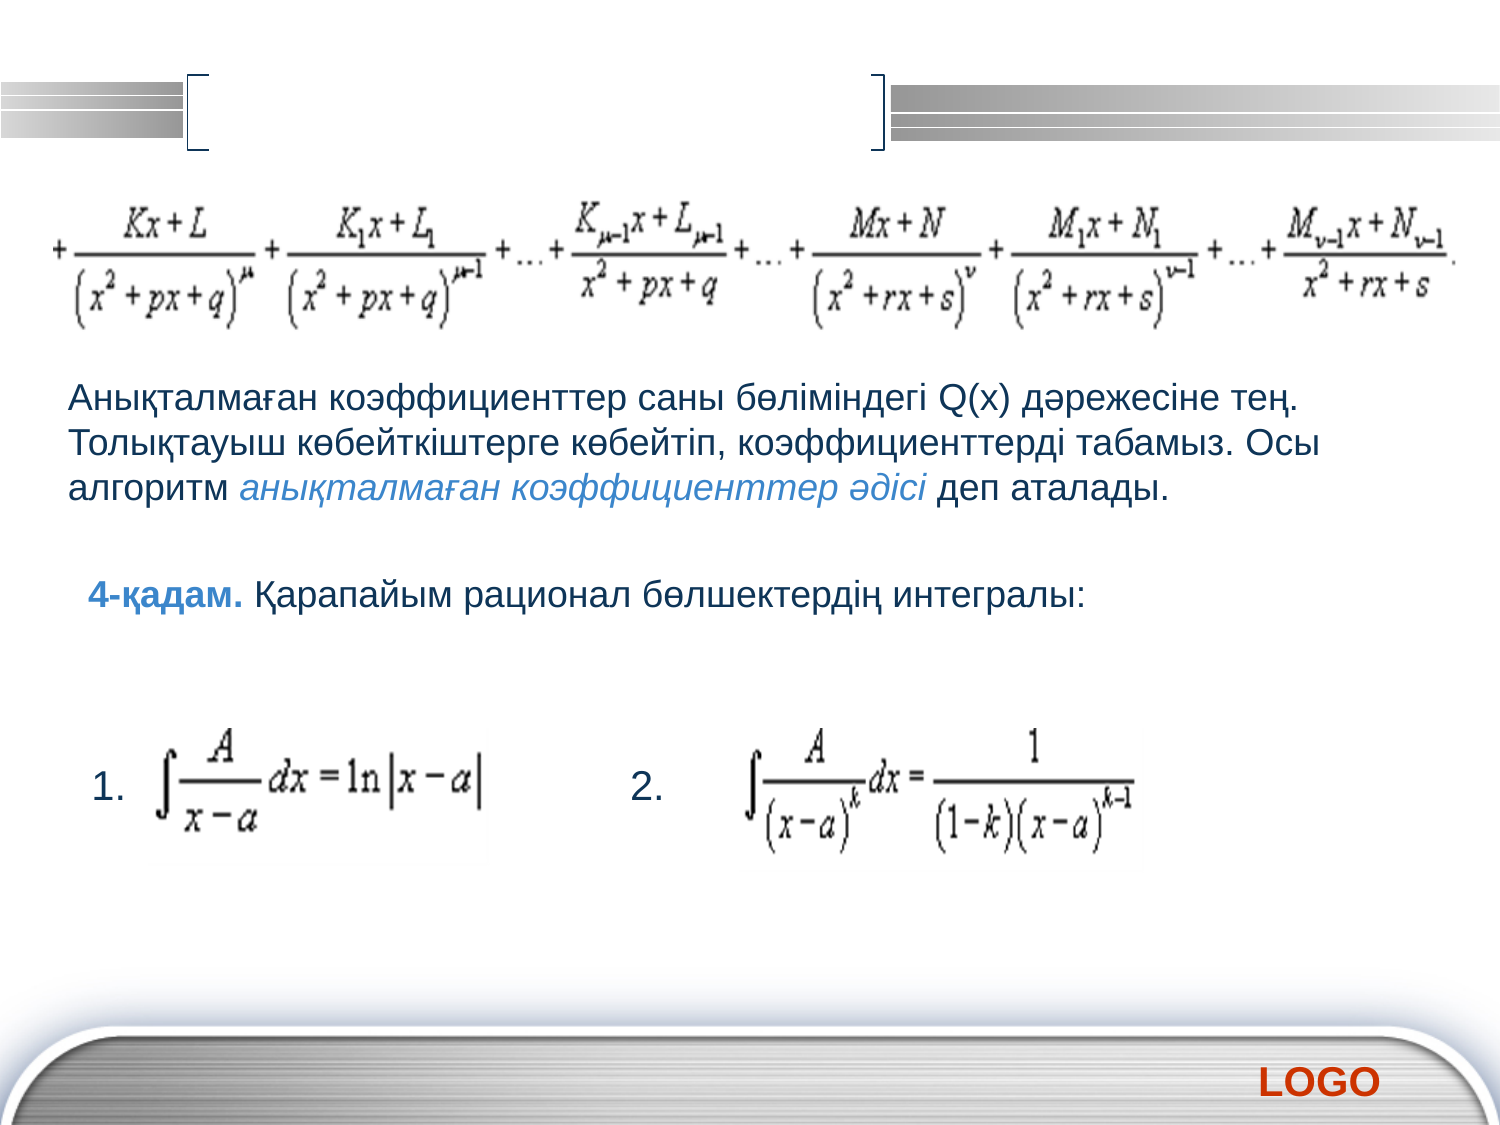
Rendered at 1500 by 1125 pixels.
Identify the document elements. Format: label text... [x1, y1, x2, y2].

text_box Анықталмаған коэффициенттер саны бөліміндегі Q(x) дәрежесіне тең. Толықтауыш көбейткіштерге көбейтіп, коэффициенттерді табамыз. Осы алгоритм анықталмаған коэффициенттер әдісі деп аталады. [53, 365, 1486, 515]
text_box 4-қадам. Қарапайым рационал бөлшектердің интегралы: [73, 562, 1323, 623]
text_box 1. [76, 751, 142, 817]
text_box 2. [615, 751, 680, 816]
picture [0, 0, 1500, 1125]
